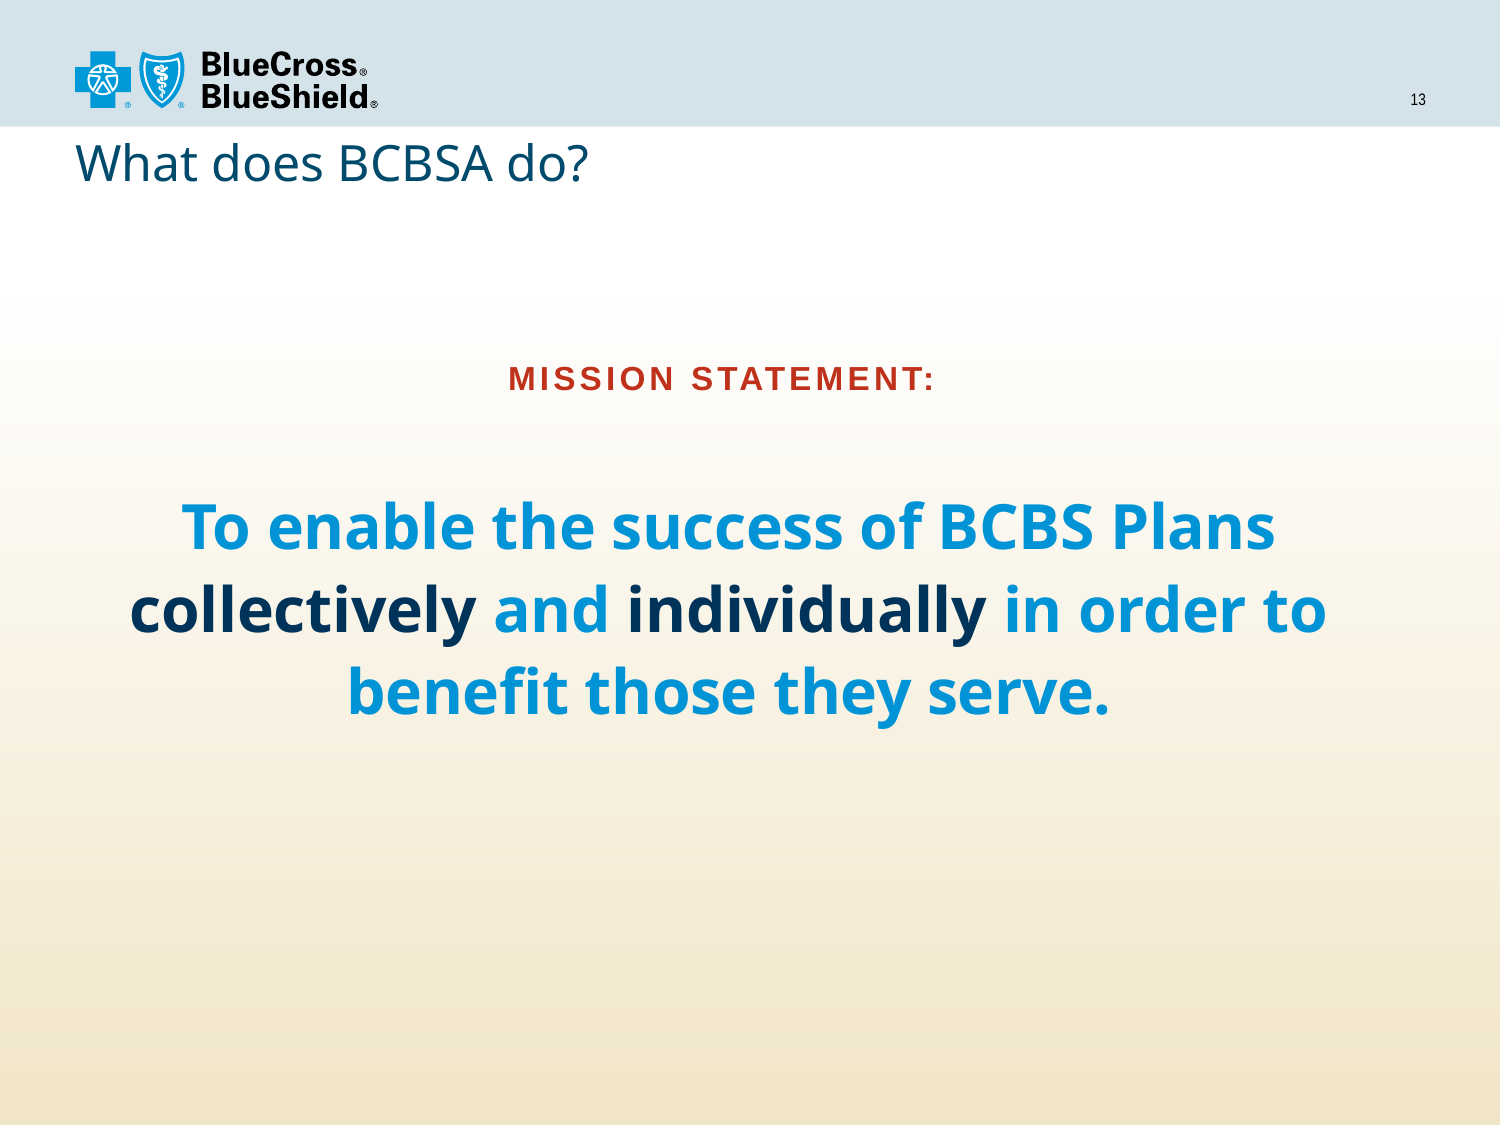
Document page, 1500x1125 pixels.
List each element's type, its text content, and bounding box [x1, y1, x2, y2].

text_box Mission Statement: [442, 349, 1016, 405]
title What does BCBSA do? [75, 131, 1425, 245]
text_box [0, 283, 1500, 1125]
text_box To enable the success of BCBS Plans collectively and individually in order to benefit those they serve. [75, 472, 1384, 735]
picture [178, 101, 185, 109]
picture [124, 101, 131, 109]
